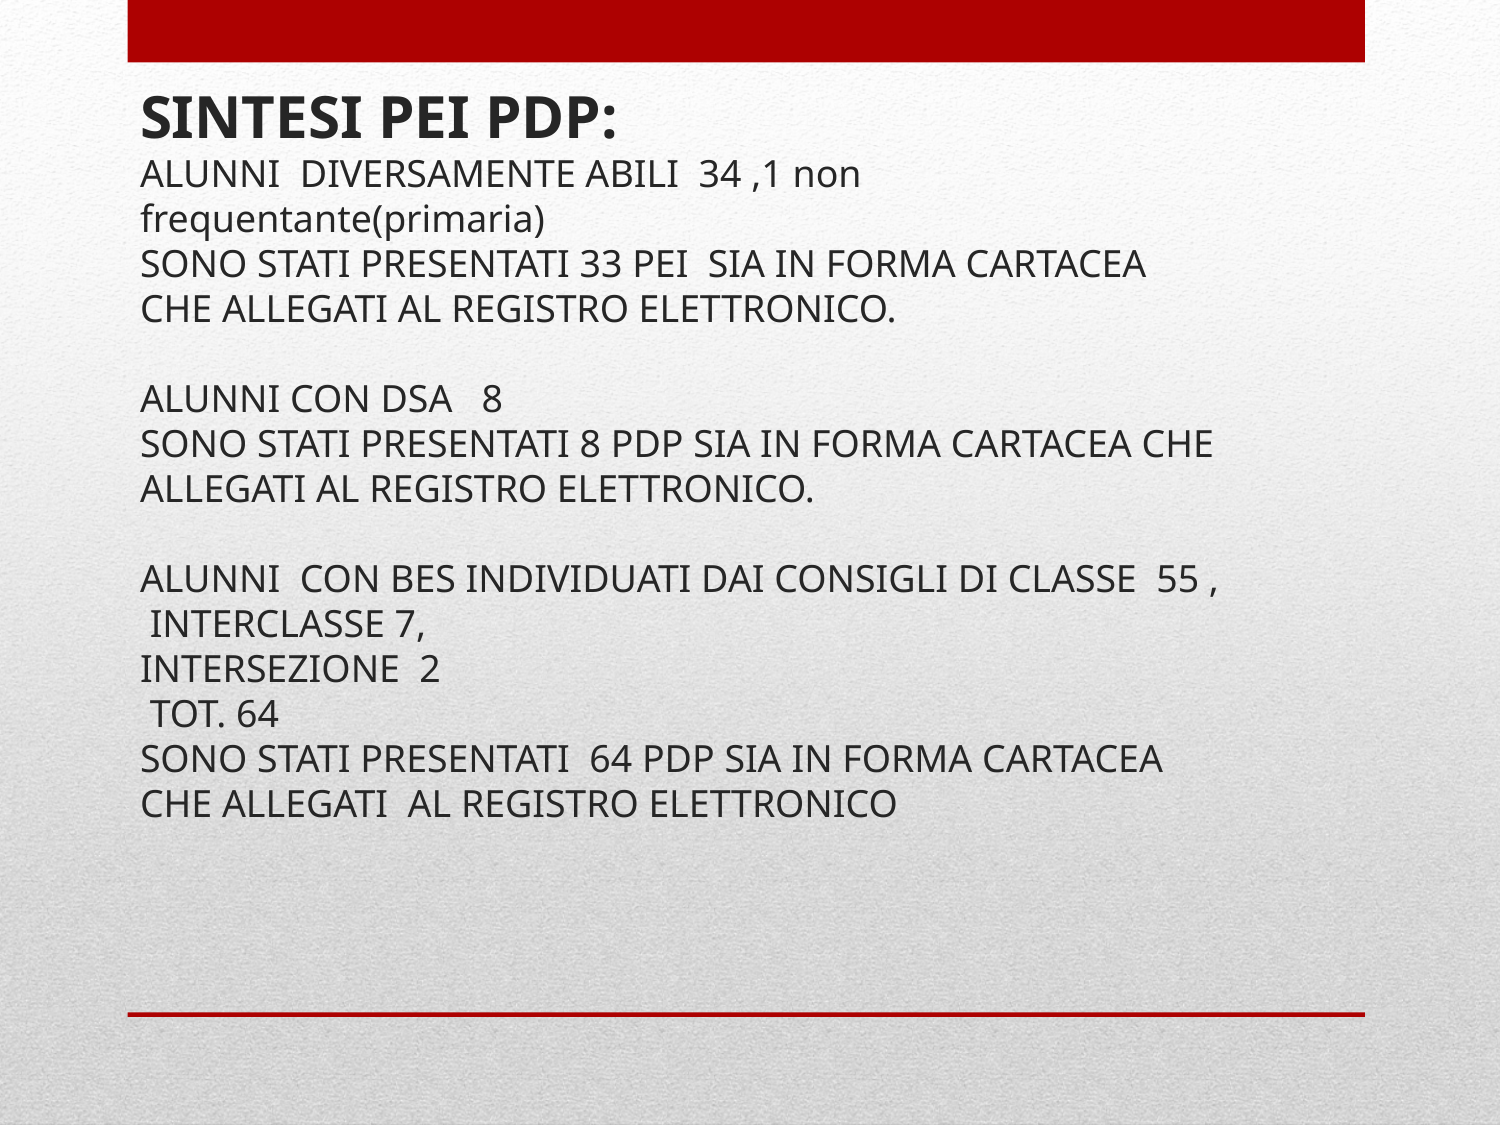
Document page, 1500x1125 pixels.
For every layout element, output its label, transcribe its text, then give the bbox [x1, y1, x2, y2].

title SINTESI PEI PDP: ALUNNI DIVERSAMENTE ABILI 34 ,1 non frequentante(primaria) SONO STATI PRESENTATI 33 PEI SIA IN FORMA CARTACEA CHE ALLEGATI AL REGISTRO ELETTRONICO. ALUNNI CON DSA 8 SONO STATI PRESENTATI 8 PDP SIA IN FORMA CARTACEA CHE ALLEGATI AL REGISTRO ELETTRONICO. ALUNNI CON BES INDIVIDUATI DAI CONSIGLI DI CLASSE 55 , INTERCLASSE 7, INTERSEZIONE 2 TOT. 64 SONO STATI PRESENTATI 64 PDP SIA IN FORMA CARTACEA CHE ALLEGATI AL REGISTRO ELETTRONICO [125, 30, 1238, 1013]
